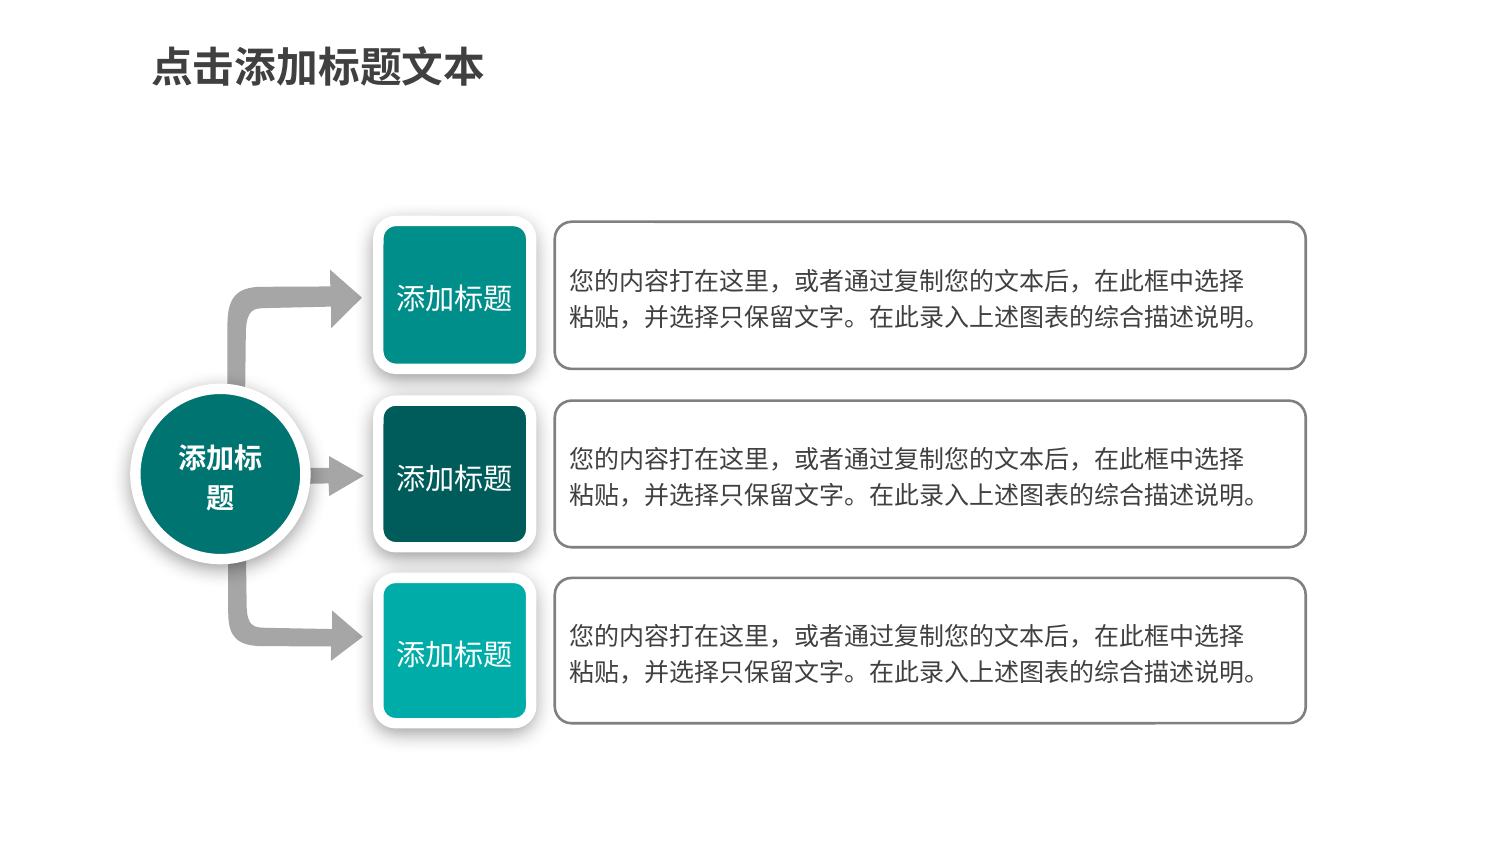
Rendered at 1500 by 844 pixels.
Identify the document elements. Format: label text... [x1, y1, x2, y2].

text_box 添加标题 [378, 577, 532, 724]
text_box [227, 269, 362, 385]
text_box 添加标题 [378, 220, 532, 369]
text_box [228, 575, 363, 662]
text_box [318, 456, 364, 497]
text_box 您的内容打在这里，或者通过复制您的文本后，在此框中选择 粘贴，并选择只保留文字。在此录入上述图表的综合描述说明。 [554, 577, 1306, 724]
text_box 您的内容打在这里，或者通过复制您的文本后，在此框中选择 粘贴，并选择只保留文字。在此录入上述图表的综合描述说明。 [554, 221, 1306, 369]
text_box 添加标题 [135, 388, 306, 560]
text_box 添加标题 [378, 400, 532, 548]
text_box 点击添加标题文本 [136, 33, 501, 99]
text_box 您的内容打在这里，或者通过复制您的文本后，在此框中选择 粘贴，并选择只保留文字。在此录入上述图表的综合描述说明。 [554, 400, 1306, 548]
